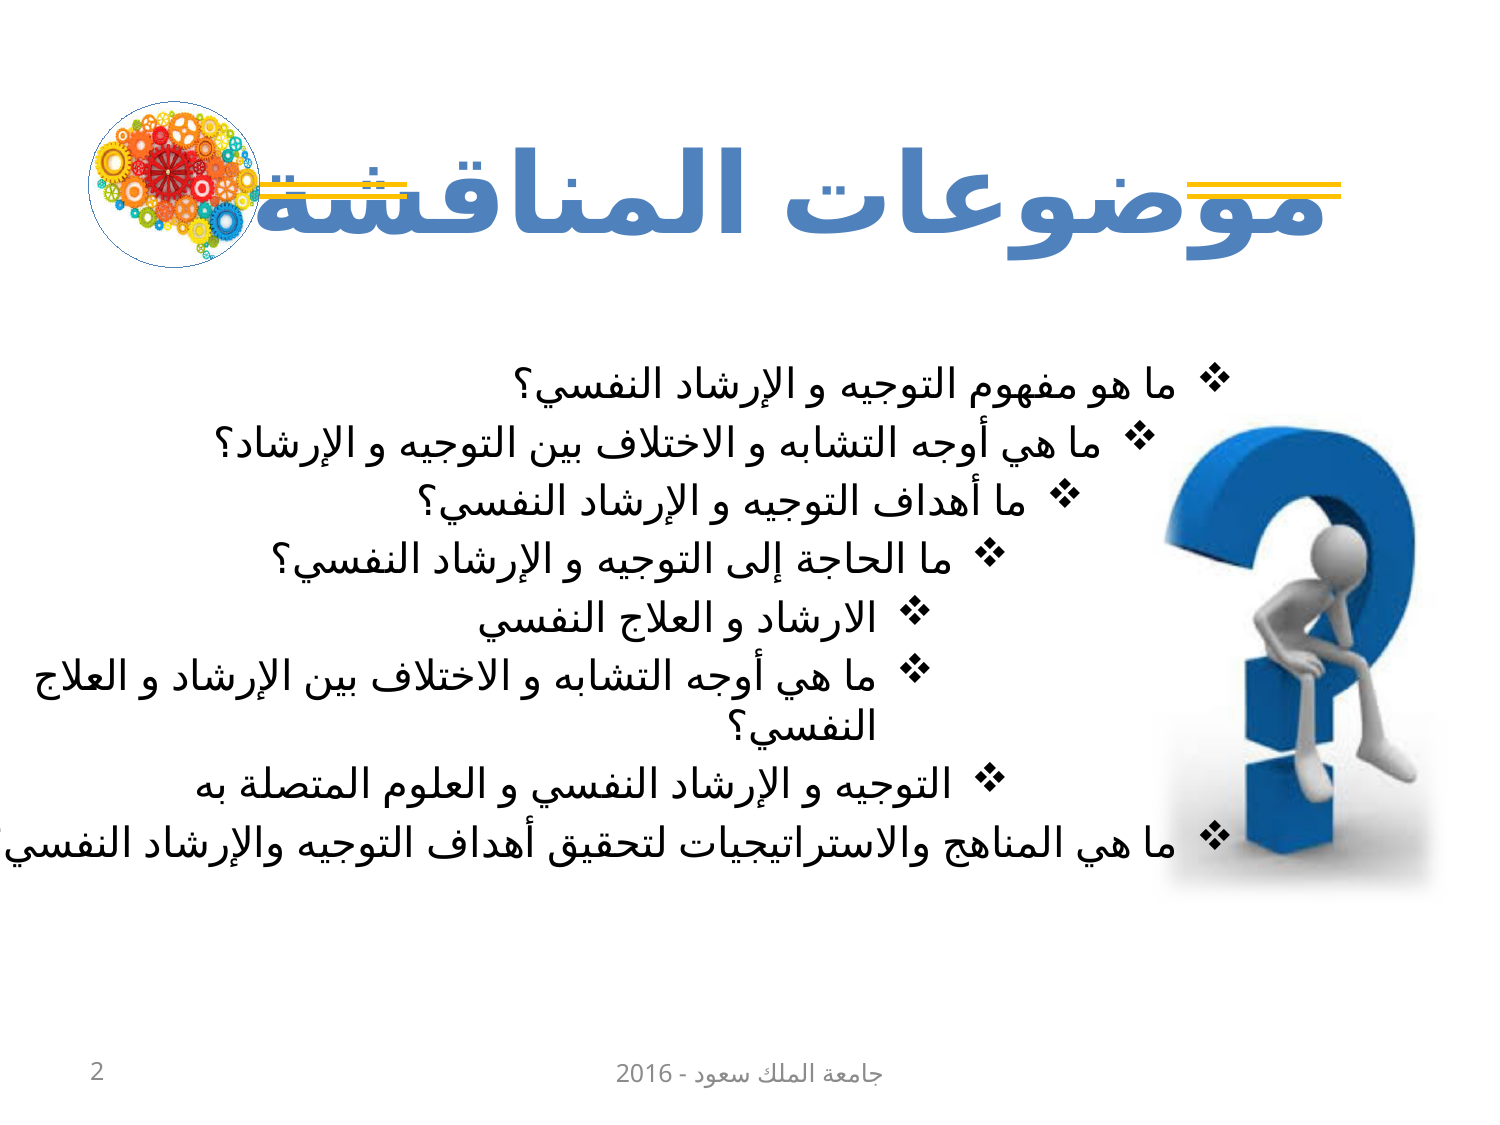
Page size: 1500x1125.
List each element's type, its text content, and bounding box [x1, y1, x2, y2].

text_box موضوعات المناقشة [265, 113, 1348, 264]
picture [1151, 396, 1448, 906]
footer جامعة الملك سعود - 2016 [512, 1042, 988, 1103]
slide_number 2 [75, 1042, 425, 1103]
picture [88, 101, 260, 268]
text_box ما هو مفهوم التوجيه و الإرشاد النفسي؟ ما هي أوجه التشابه و الاختلاف بين التوجيه و الإرشاد؟ ما أهداف التوجيه و الإرشاد النفسي؟ ما الحاجة إلى التوجيه و الإرشاد النفسي؟ الارشاد و العلاج النفسي ما هي أوجه التشابه و الاختلاف بين الإرشاد و العلاج النفسي؟ التوجيه و الإرشاد النفسي و العلوم المتصلة به ما هي المناهج والاستراتيجيات لتحقيق أهداف التوجيه والإرشاد النفسي؟ [0, 349, 1250, 1093]
